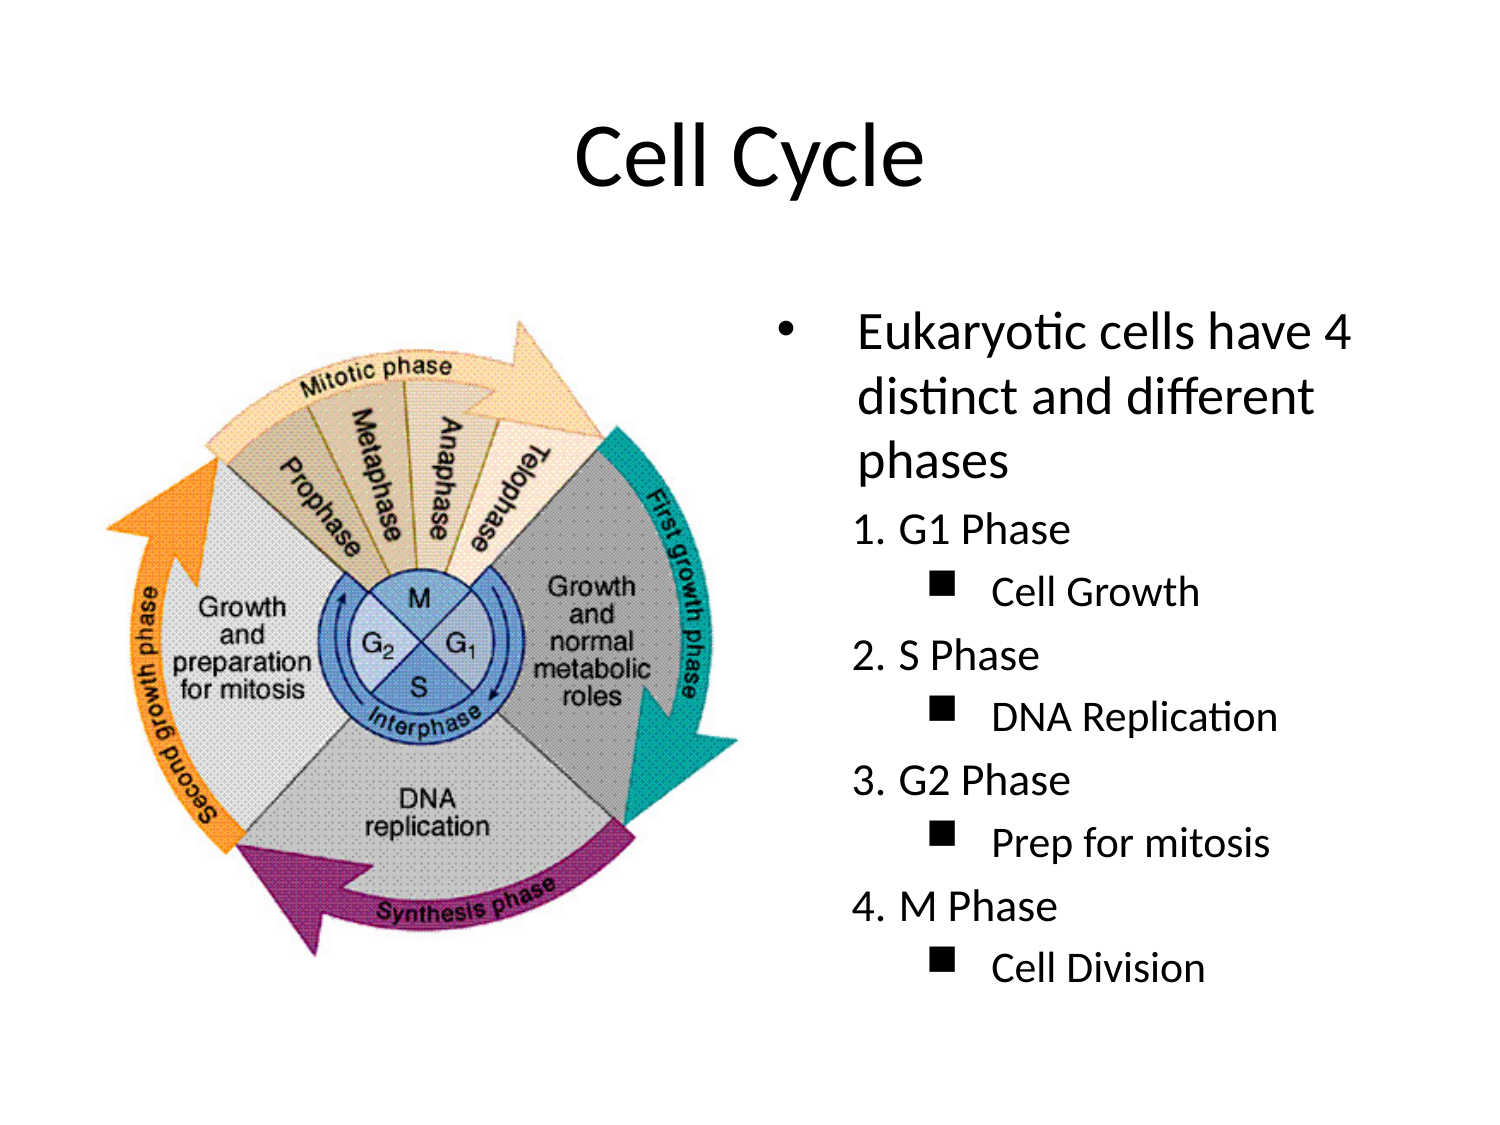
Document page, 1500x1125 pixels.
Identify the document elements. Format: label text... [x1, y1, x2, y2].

picture [99, 312, 751, 960]
title Cell Cycle [94, 50, 1407, 250]
list Eukaryotic cells have 4 distinct and different phases G1 Phase Cell Growth S Phase DNA Replication G2 Phase Prep for mitosis M Phase Cell Division [761, 287, 1406, 1038]
